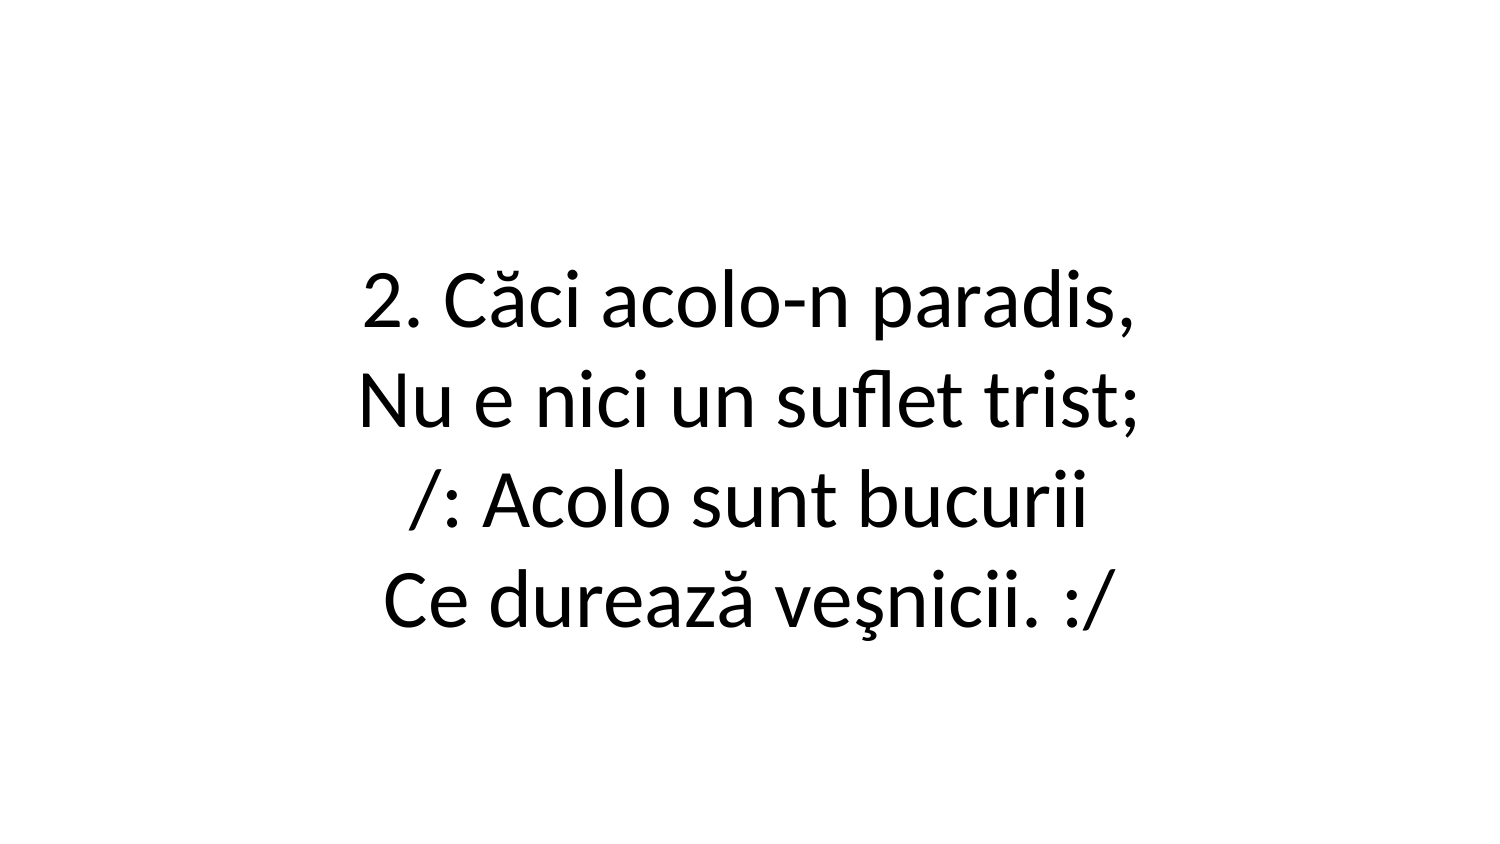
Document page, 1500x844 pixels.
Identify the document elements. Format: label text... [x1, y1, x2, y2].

text_box 2. Căci acolo-n paradis, Nu e nici un suflet trist; /: Acolo sunt bucurii Ce durează veşnicii. :/ [342, 192, 1158, 652]
